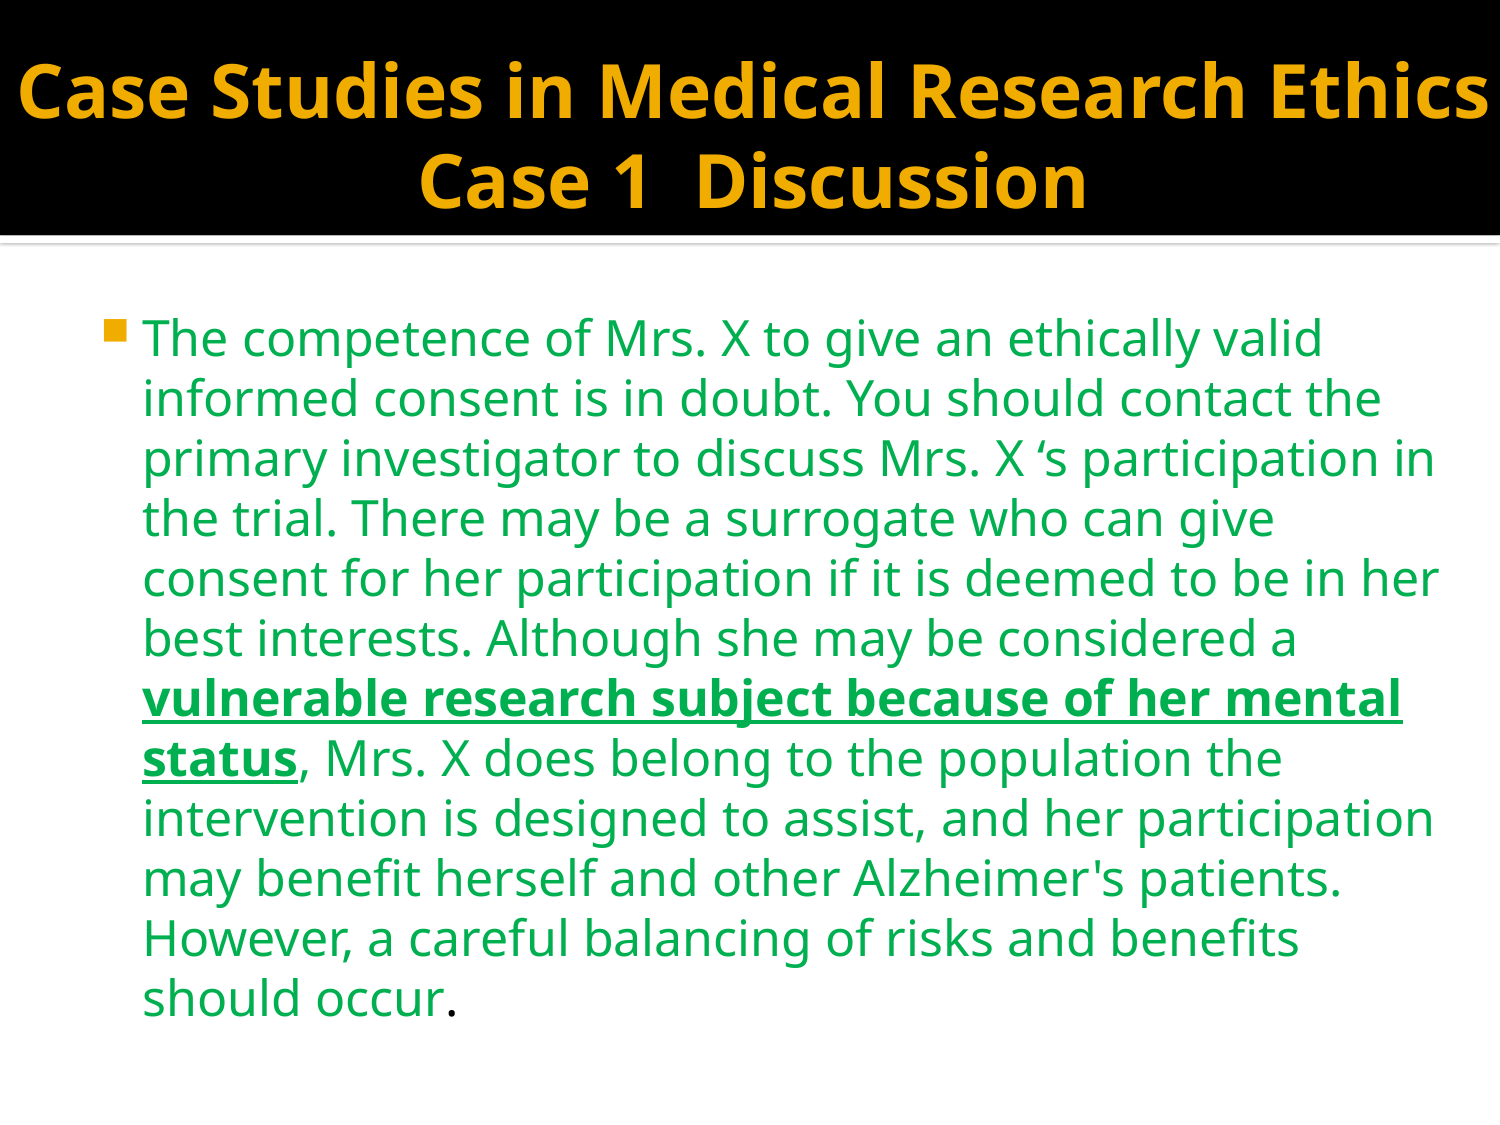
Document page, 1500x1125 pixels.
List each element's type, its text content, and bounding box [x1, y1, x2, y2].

title Case Studies in Medical Research Ethics Case 1 Discussion [0, 30, 1500, 237]
list The competence of Mrs. X to give an ethically valid informed consent is in doubt. You should contact the primary investigator to discuss Mrs. X ‘s participation in the trial. There may be a surrogate who can give consent for her participation if it is deemed to be in her best interests. Although she may be considered a vulnerable research subject because of her mental status, Mrs. X does belong to the population the intervention is designed to assist, and her participation may benefit herself and other Alzheimer's patients. However, a careful balancing of risks and benefits should occur. [75, 291, 1483, 1050]
